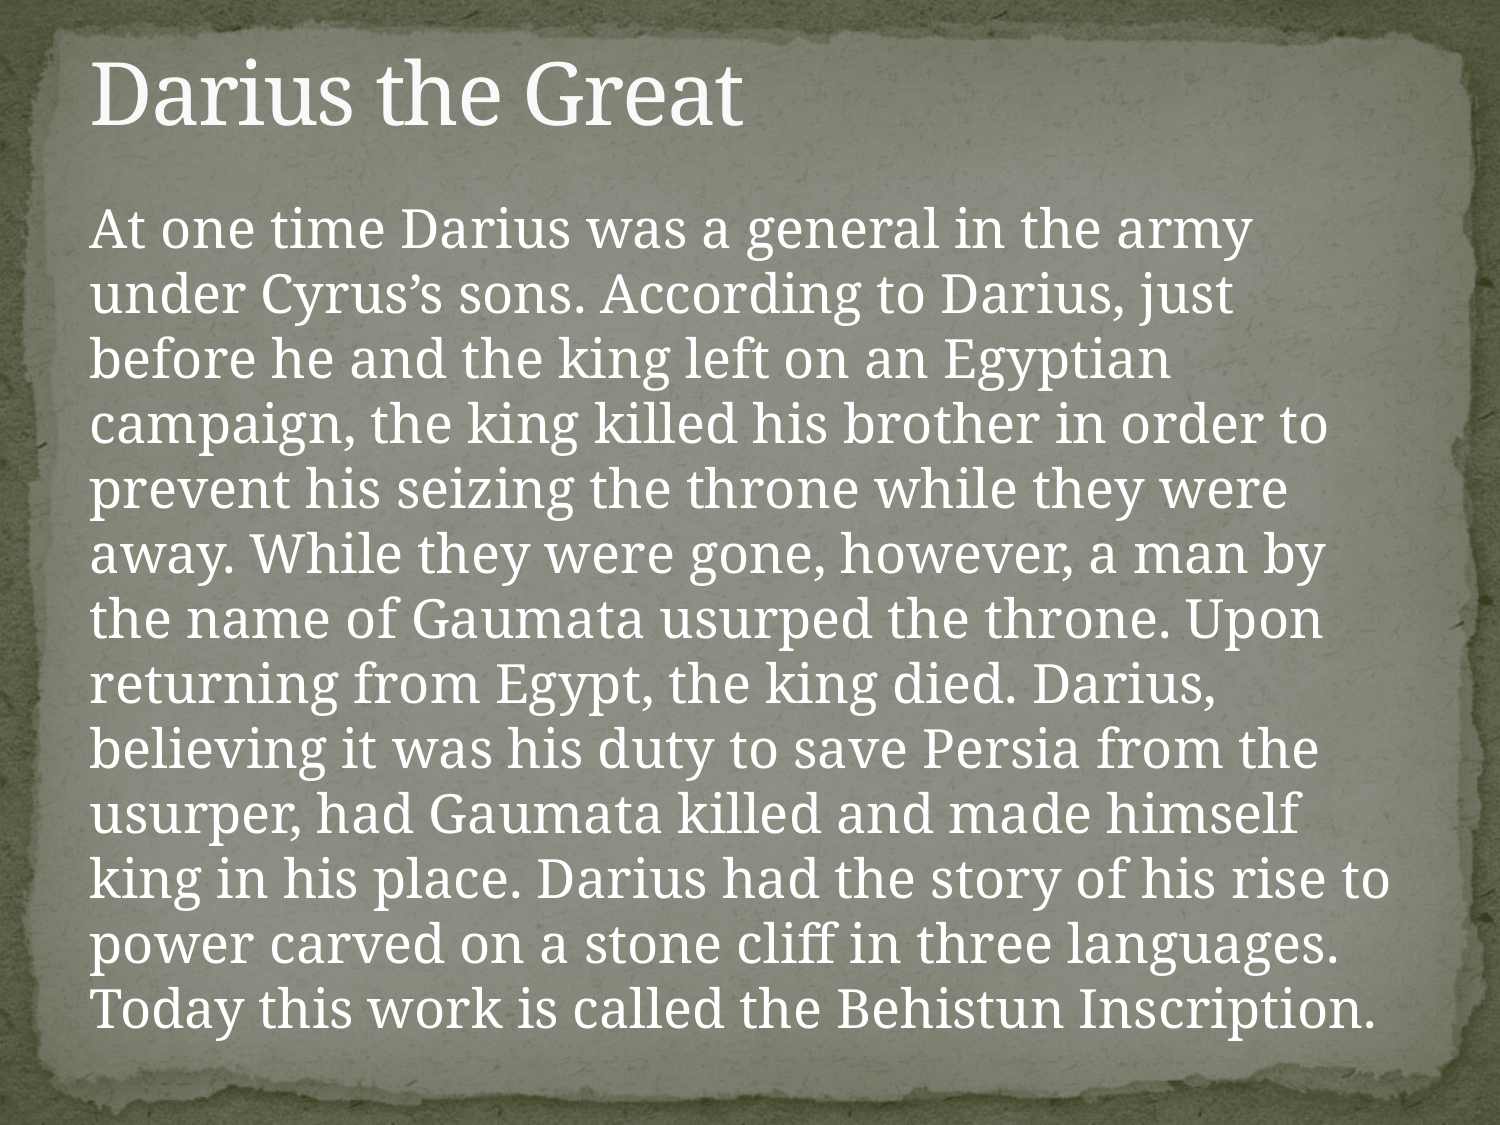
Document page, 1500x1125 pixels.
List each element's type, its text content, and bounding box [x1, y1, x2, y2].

title Darius the Great [74, 24, 1425, 150]
list At one time Darius was a general in the army under Cyrus’s sons. According to Darius, just before he and the king left on an Egyptian campaign, the king killed his brother in order to prevent his seizing the throne while they were away. While they were gone, however, a man by the name of Gaumata usurped the throne. Upon returning from Egypt, the king died. Darius, believing it was his duty to save Persia from the usurper, had Gaumata killed and made himself king in his place. Darius had the story of his rise to power carved on a stone cliff in three languages. Today this work is called the Behistun Inscription. [75, 187, 1425, 1000]
